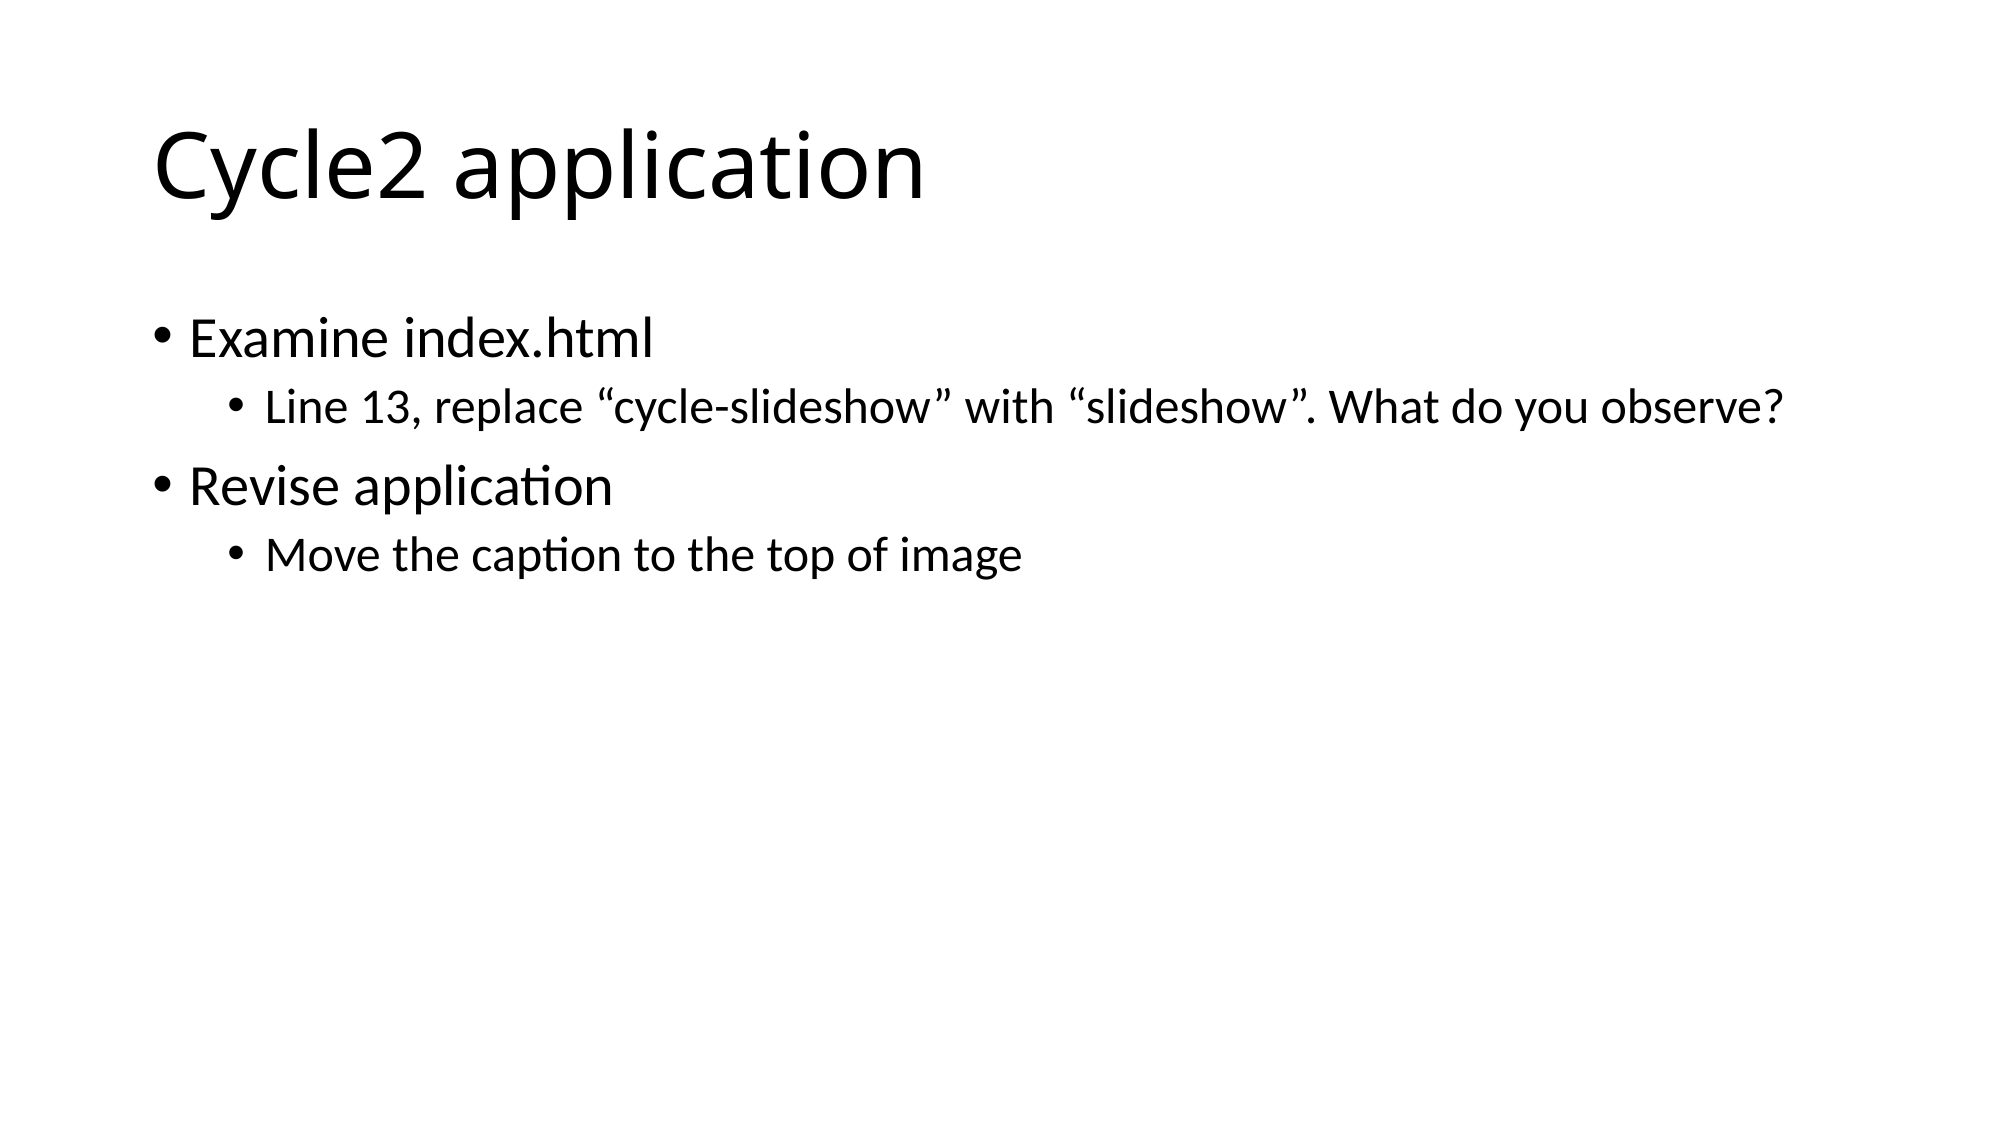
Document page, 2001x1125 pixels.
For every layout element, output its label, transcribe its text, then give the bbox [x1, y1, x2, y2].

title Cycle2 application [137, 59, 1863, 278]
list Examine index.html Line 13, replace “cycle-slideshow” with “slideshow”. What do you observe? Revise application Move the caption to the top of image [137, 299, 1863, 1014]
